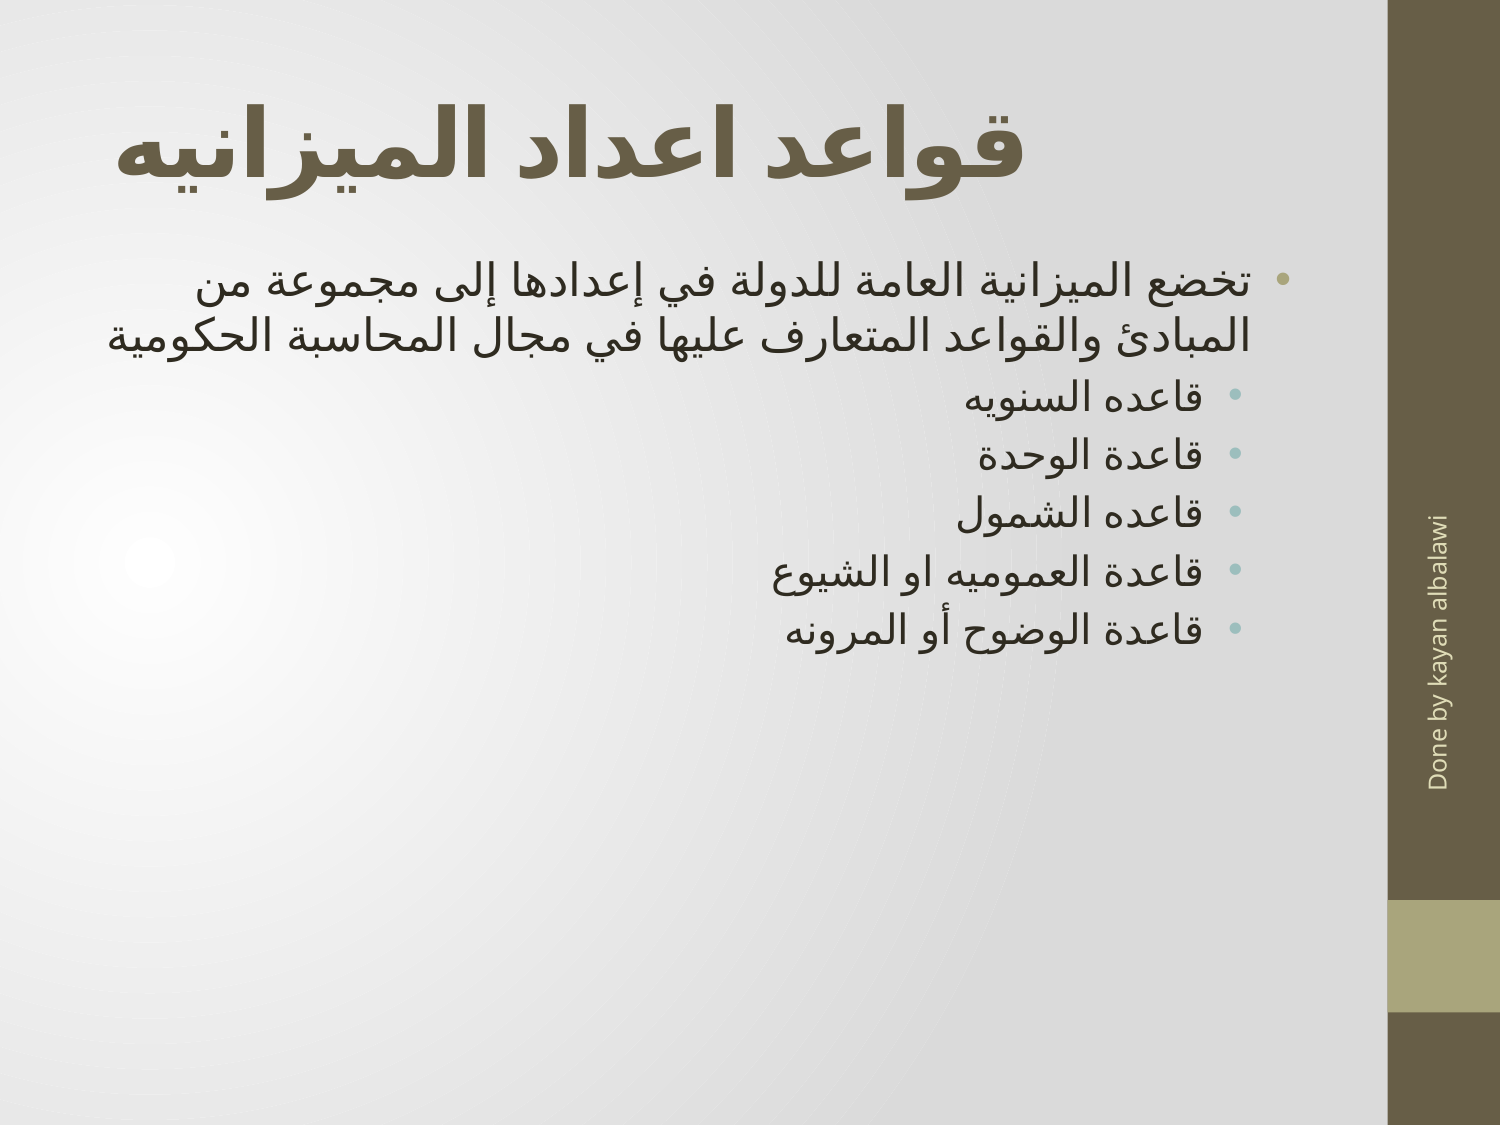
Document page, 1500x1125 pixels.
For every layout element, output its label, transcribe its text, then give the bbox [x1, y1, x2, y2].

title قواعد اعداد الميزانيه [75, 45, 1325, 233]
footer Done by kayan albalawi [1408, 500, 1469, 889]
list تخضع الميزانية العامة للدولة في إعدادها إلى مجموعة من المبادئ والقواعد المتعارف عليها في مجال المحاسبة الحكومية قاعده السنويه قاعدة الوحدة قاعده الشمول قاعدة العموميه او الشيوع قاعدة الوضوح أو المرونه [75, 243, 1325, 1050]
